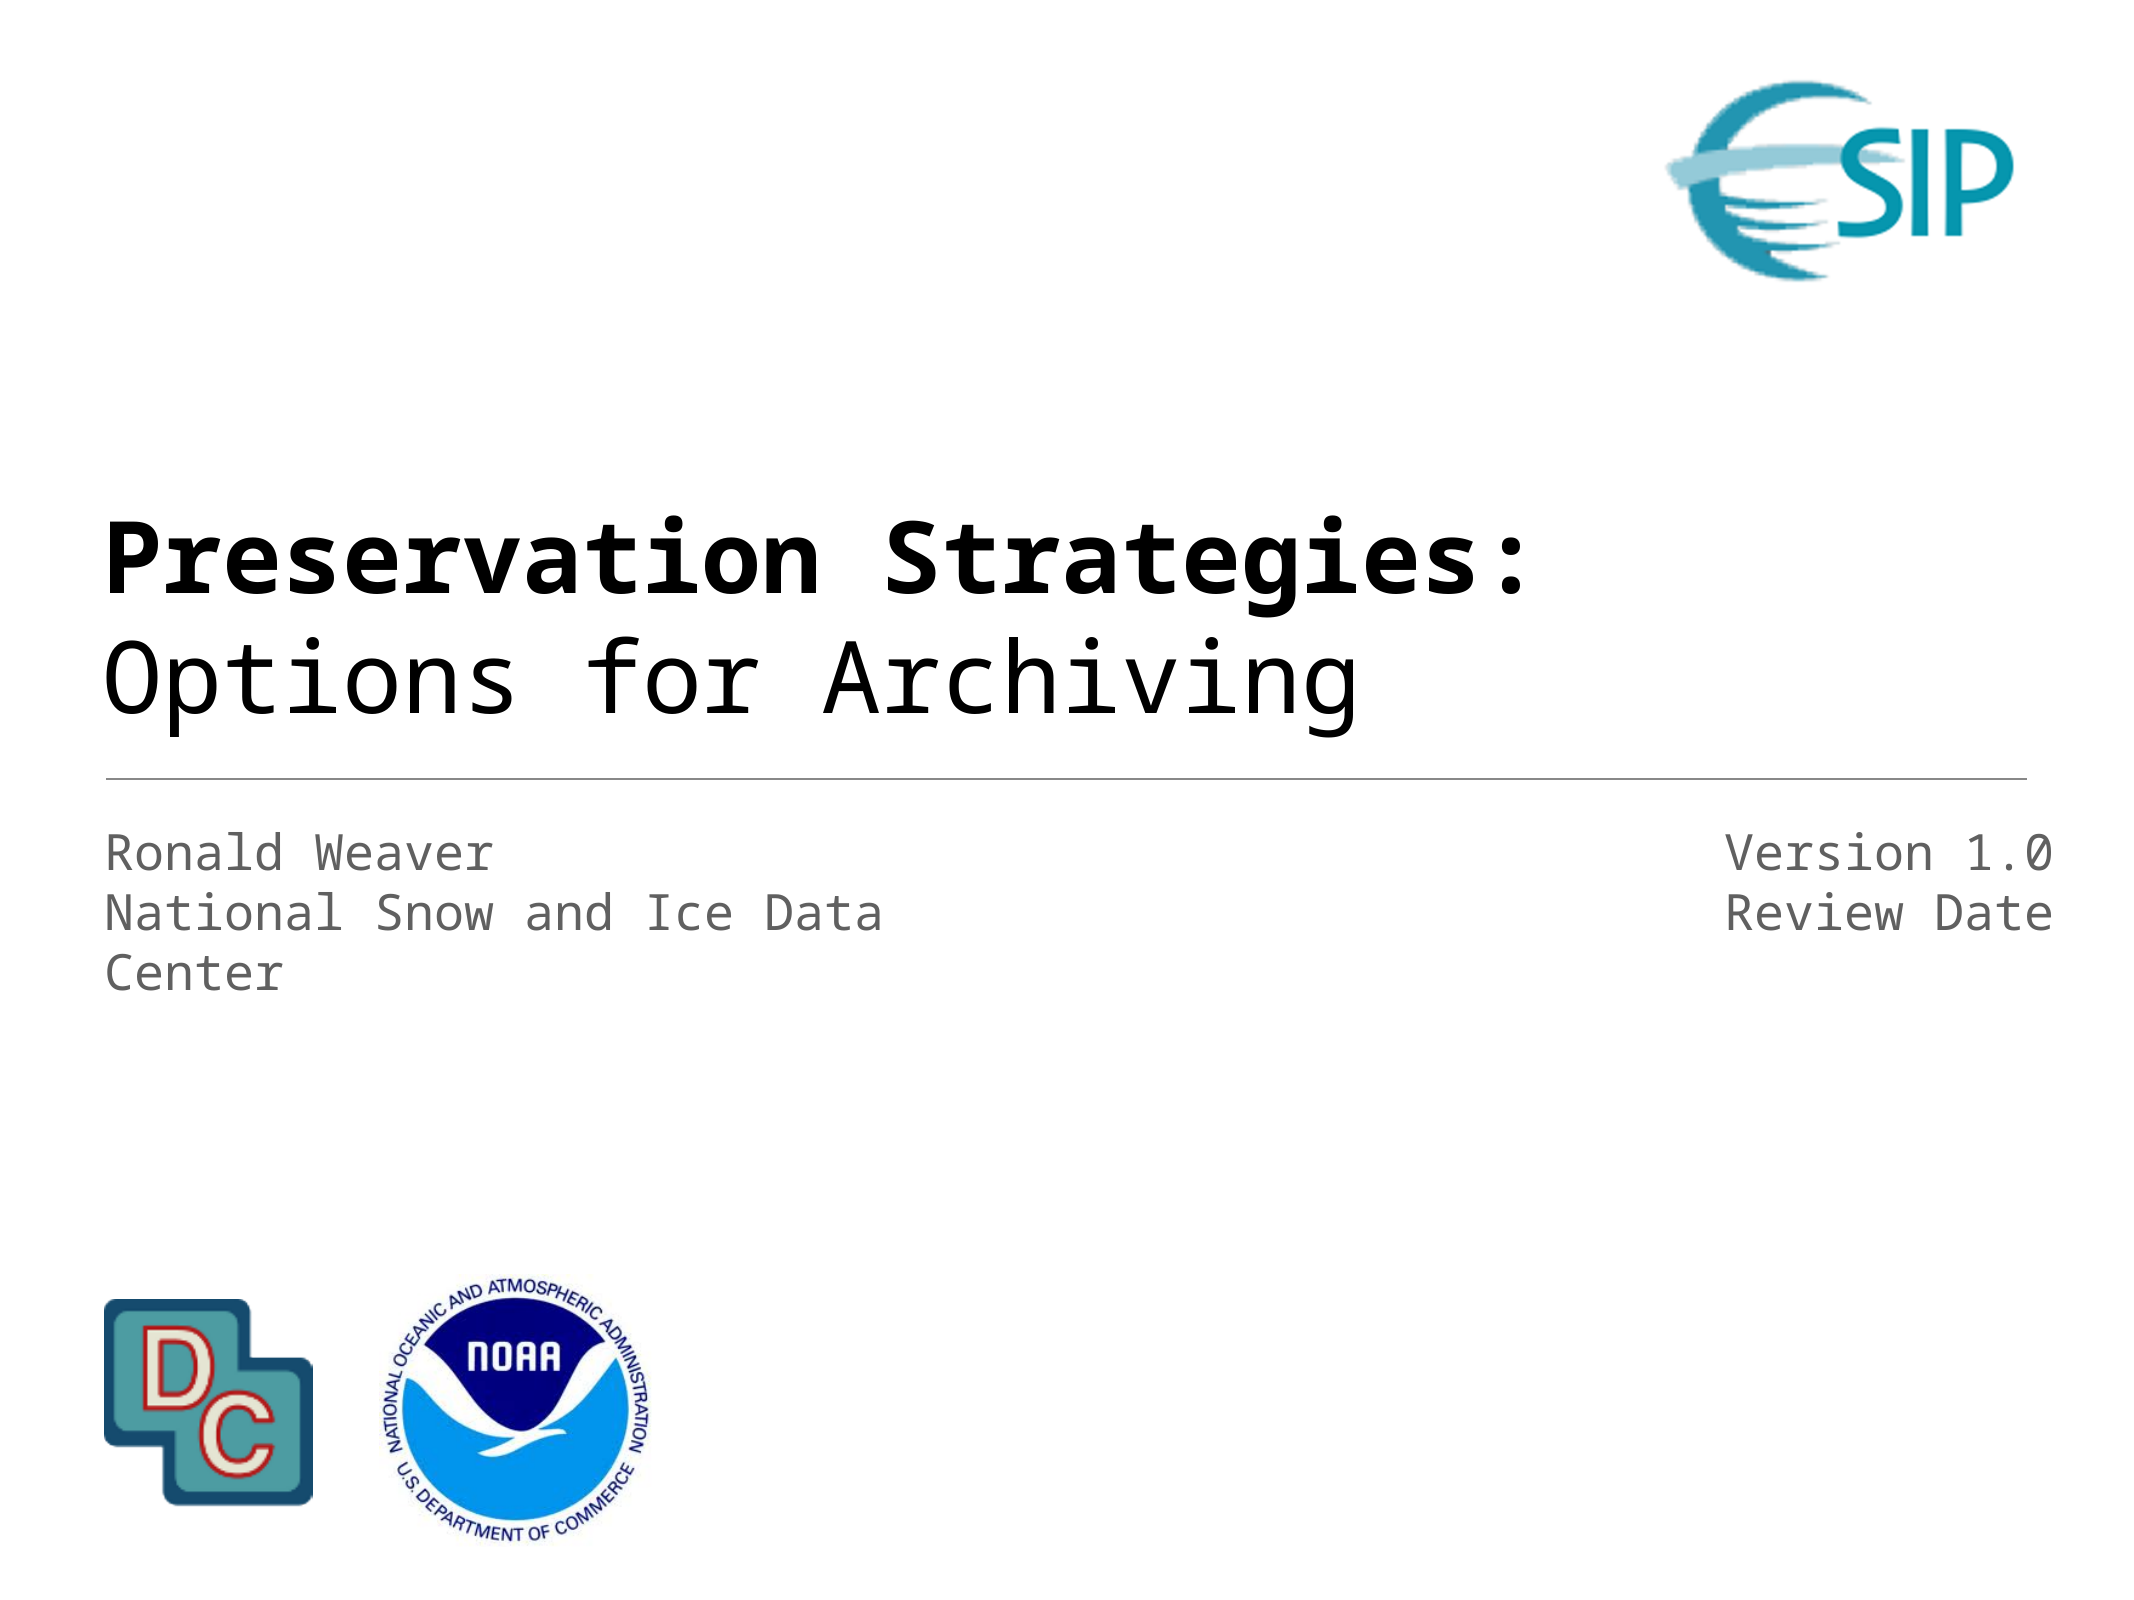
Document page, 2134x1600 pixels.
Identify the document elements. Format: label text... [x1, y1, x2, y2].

picture [1654, 62, 2030, 220]
text_box Version 1.0 Review Date [1091, 812, 2063, 1334]
list Ronald Weaver National Snow and Ice Data Center [95, 812, 1067, 1334]
picture [379, 1274, 651, 1547]
title Preservation Strategies: Options for Archiving [93, 220, 2040, 742]
picture [104, 1299, 313, 1530]
